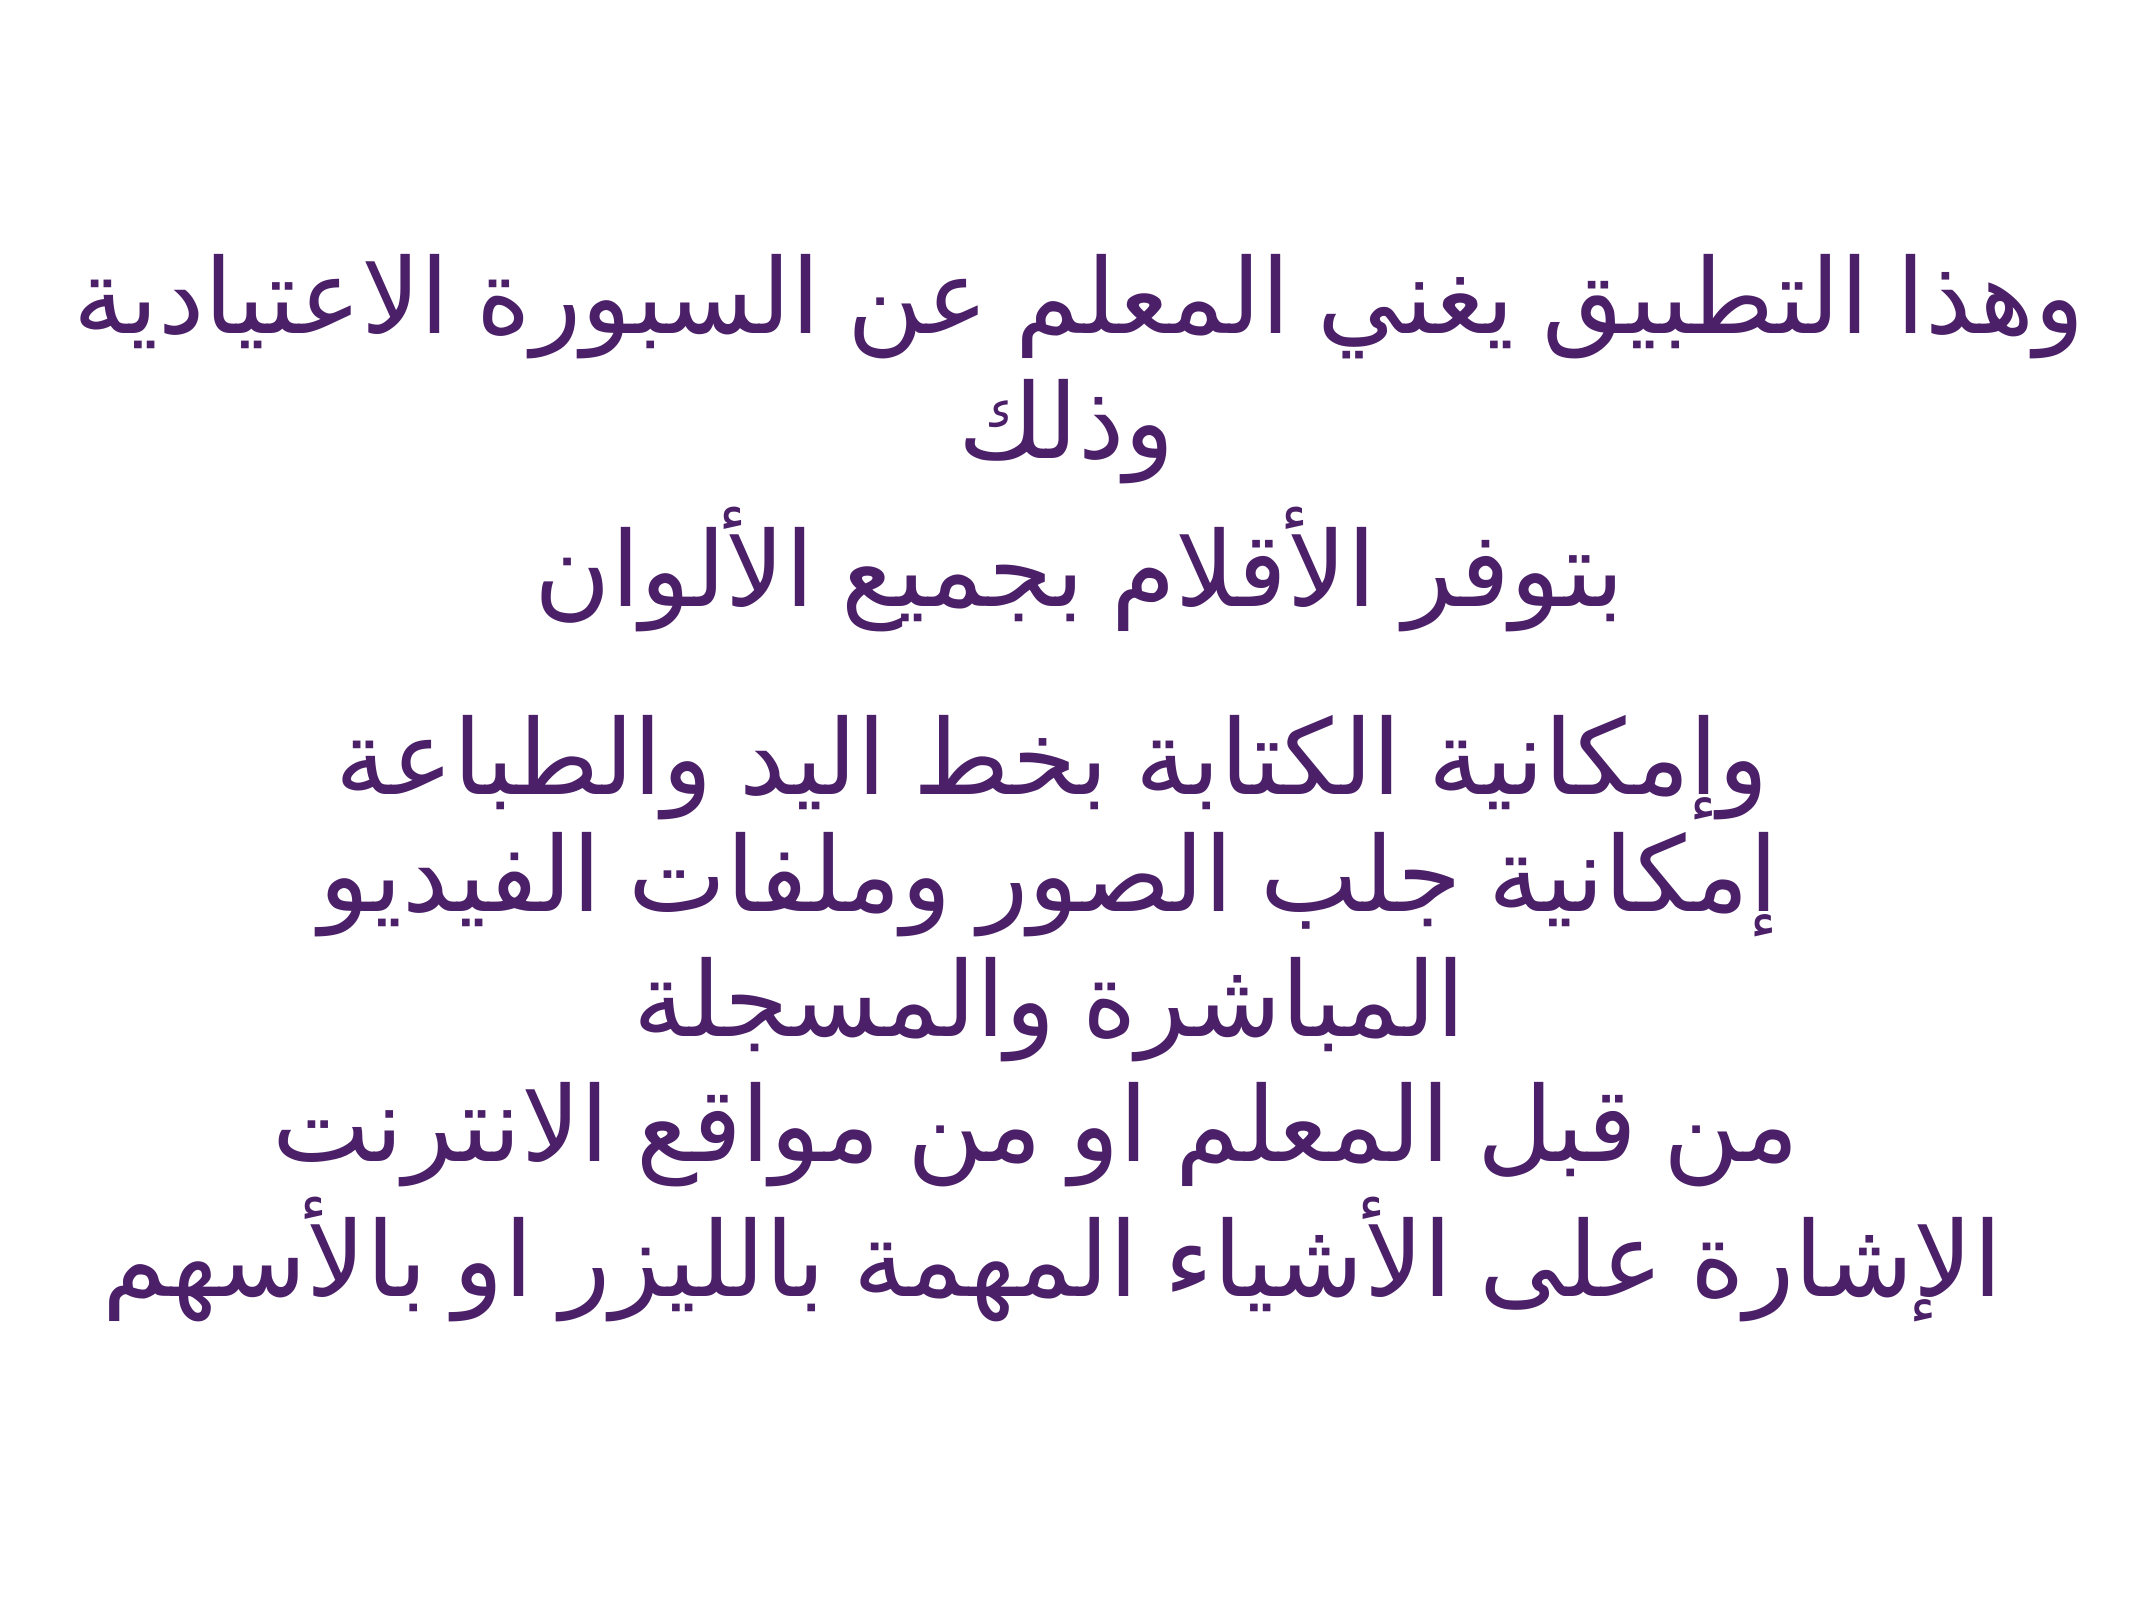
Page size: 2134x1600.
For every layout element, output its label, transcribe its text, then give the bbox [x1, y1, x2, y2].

text_box الإشارة على الأشياء المهمة بالليزر او بالأسهم [93, 1183, 2040, 1326]
text_box بتوفر الأقلام بجميع الألوان [499, 494, 1634, 636]
text_box إمكانية جلب الصور وملفات الفيديو المباشرة والمسجلة من قبل المعلم او من مواقع الانترنت [251, 798, 1849, 1183]
text_box وإمكانية الكتابة بخط اليد والطباعة [327, 681, 1807, 798]
text_box وهذا التطبيق يغني المعلم عن السبورة الاعتيادية وذلك [0, 221, 2134, 488]
